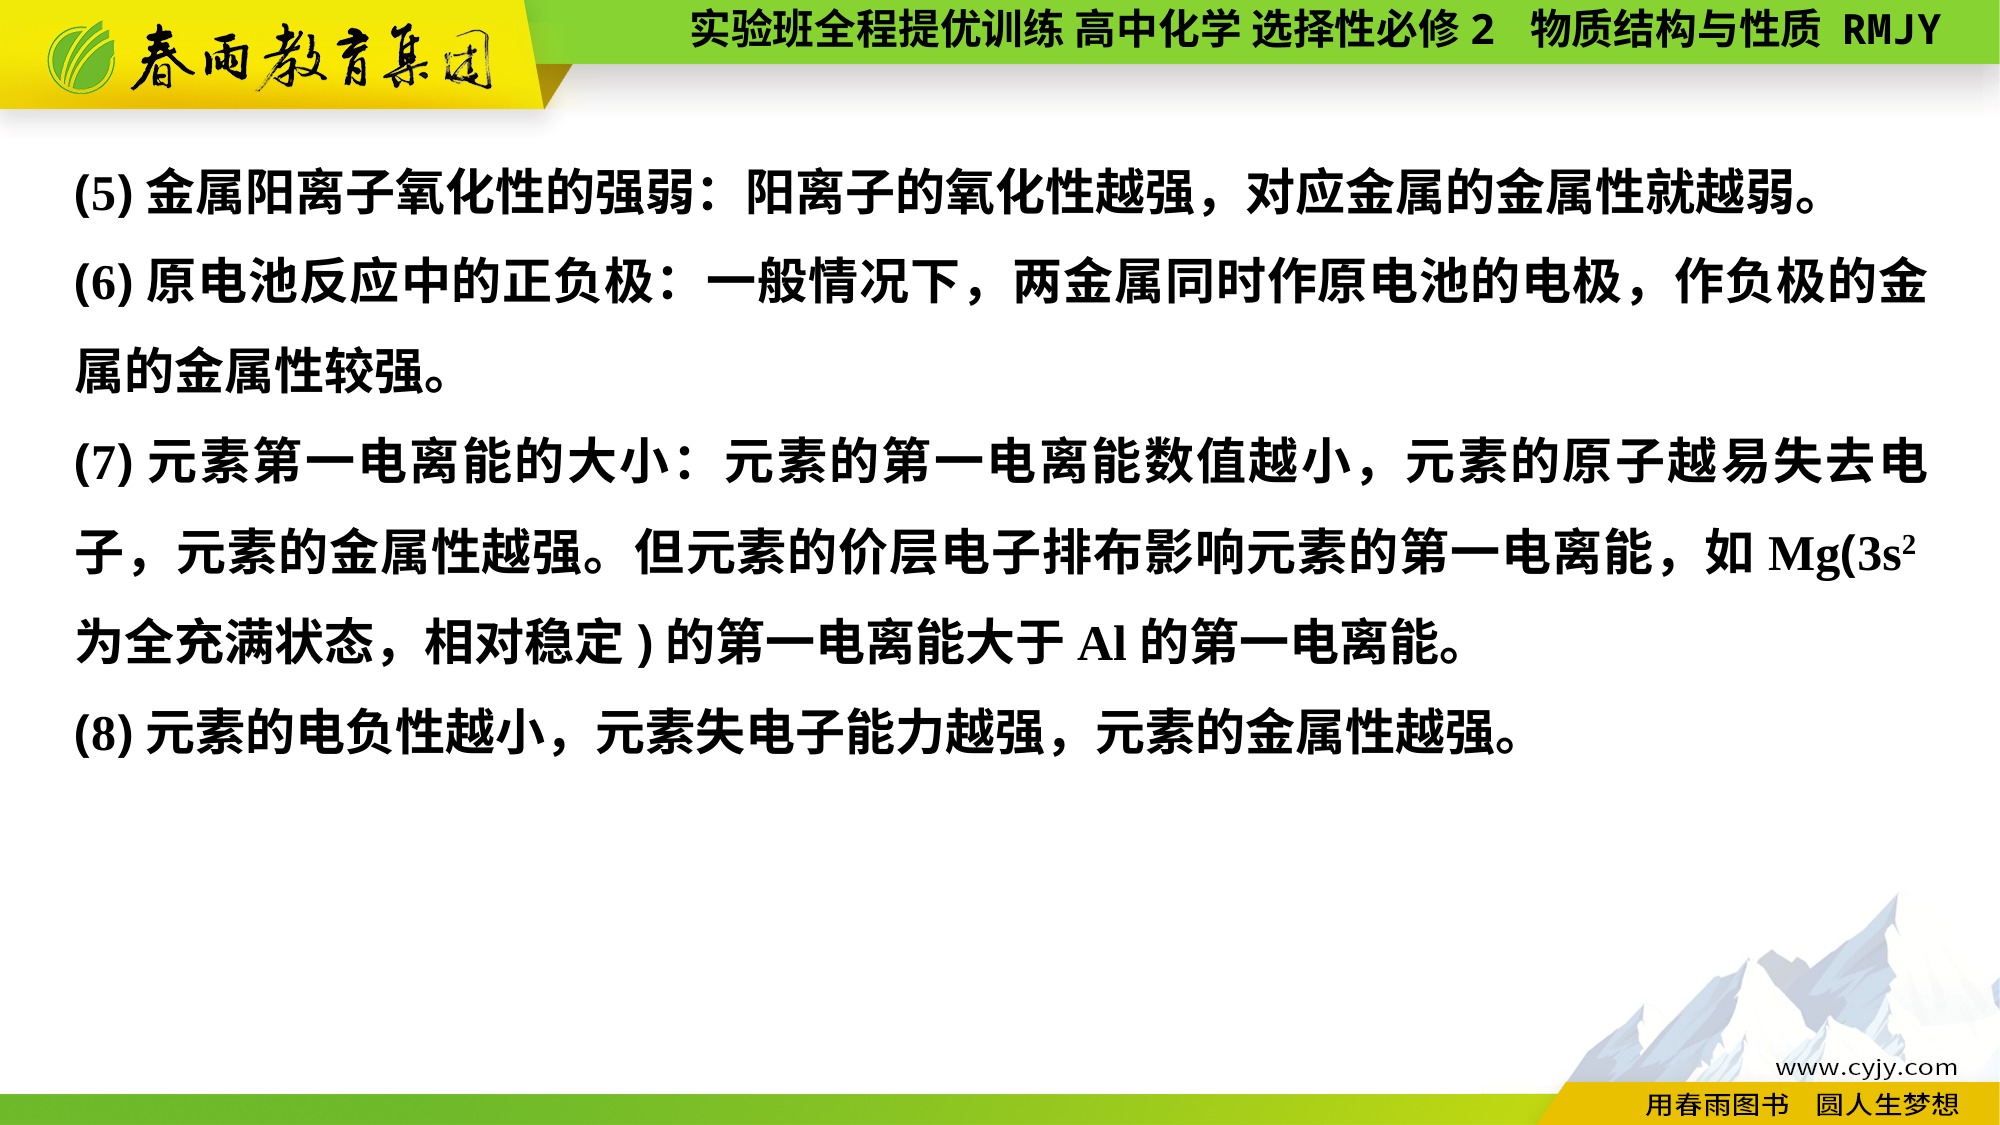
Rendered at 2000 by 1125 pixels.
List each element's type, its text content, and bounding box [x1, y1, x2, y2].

list (5)金属阳离子氧化性的强弱：阳离子的氧化性越强，对应金属的金属性就越弱。 (6)原电池反应中的正负极：一般情况下，两金属同时作原电池的电极，作负极的金属的金属性较强。 (7)元素第一电离能的大小：元素的第一电离能数值越小，元素的原子越易失去电子，元素的金属性越强。但元素的价层电子排布影响元素的第一电离能，如Mg(3s2为全充满状态，相对稳定)的第一电离能大于Al的第一电离能。 (8)元素的电负性越小，元素失电子能力越强，元素的金属性越强。 [59, 122, 1944, 774]
picture [0, 0, 2000, 1125]
